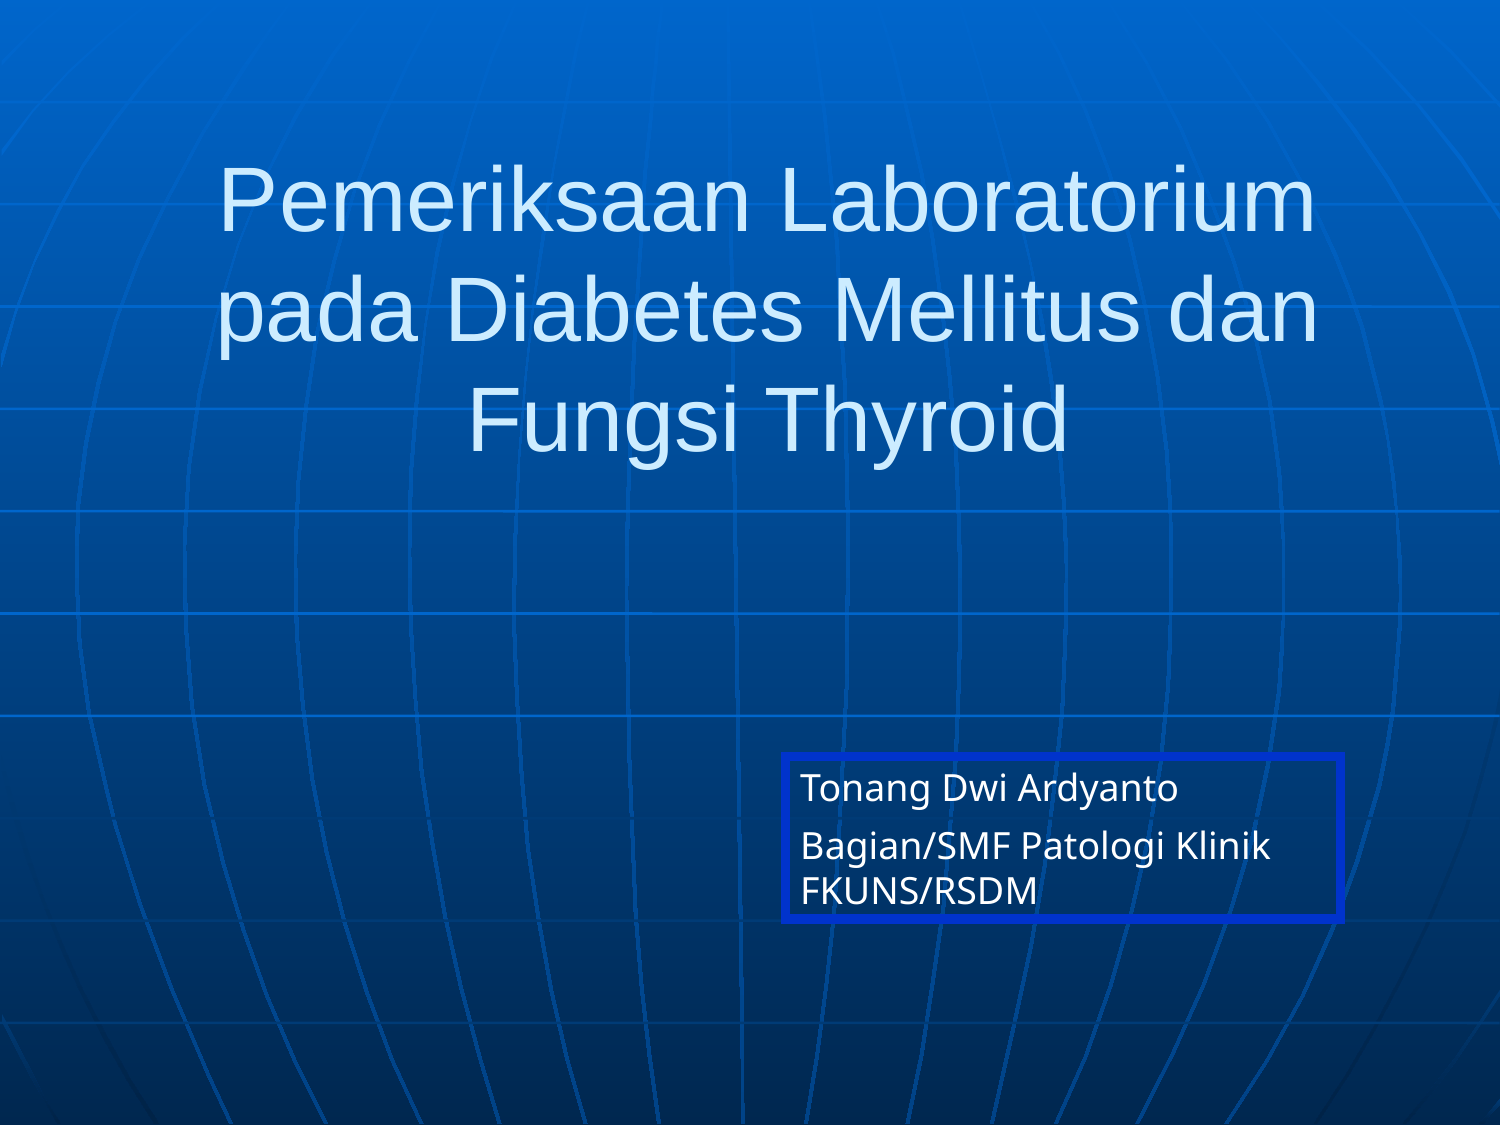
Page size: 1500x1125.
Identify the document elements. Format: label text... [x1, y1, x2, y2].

title Pemeriksaan Laboratorium pada Diabetes Mellitus dan Fungsi Thyroid [93, 210, 1444, 399]
text_box Tonang Dwi Ardyanto Bagian/SMF Patologi Klinik FKUNS/RSDM [785, 756, 1341, 919]
